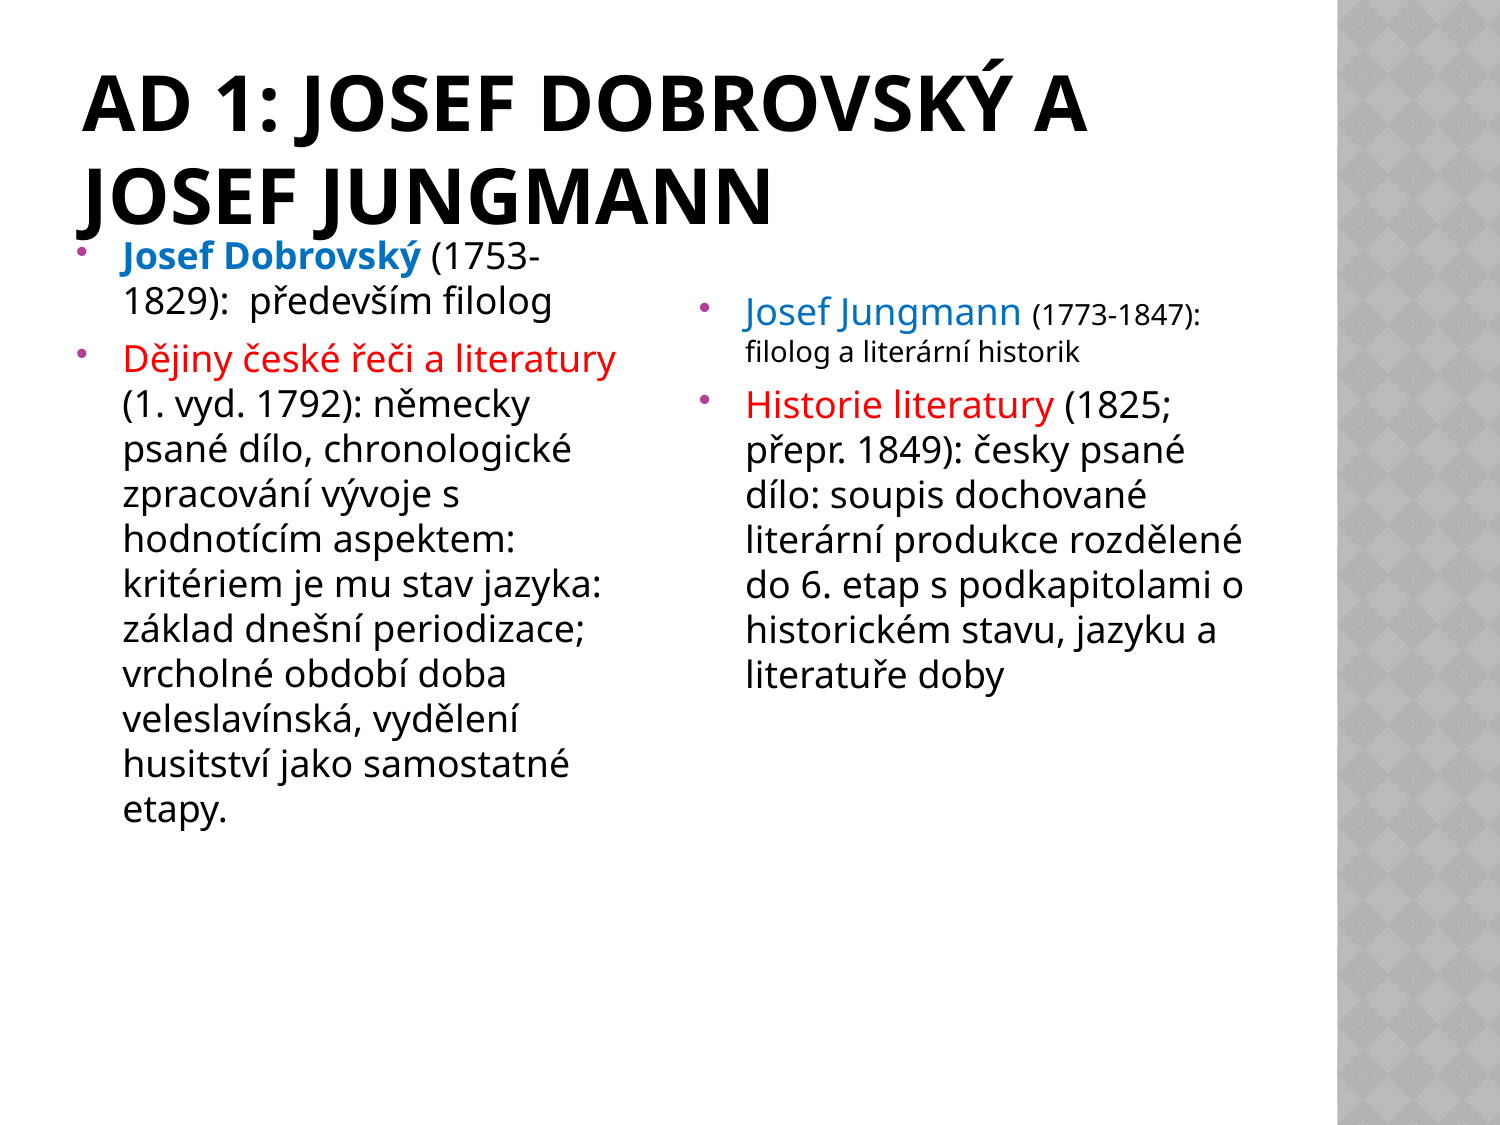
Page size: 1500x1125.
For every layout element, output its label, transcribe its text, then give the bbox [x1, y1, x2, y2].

list Josef Jungmann (1773-1847): filolog a literární historik Historie literatury (1825; přepr. 1849): česky psané dílo: soupis dochované literární produkce rozdělené do 6. etap s podkapitolami o historickém stavu, jazyku a literatuře doby [685, 280, 1263, 956]
title Ad 1: Josef DoBrovský a Josef Jungmann [75, 52, 1263, 240]
list Josef Dobrovský (1753-1829): především filolog Dějiny české řeči a literatury (1. vyd. 1792): německy psané dílo, chronologické zpracování vývoje s hodnotícím aspektem: kritériem je mu stav jazyka: základ dnešní periodizace; vrcholné období doba veleslavínská, vydělení husitství jako samostatné etapy. [62, 224, 640, 900]
